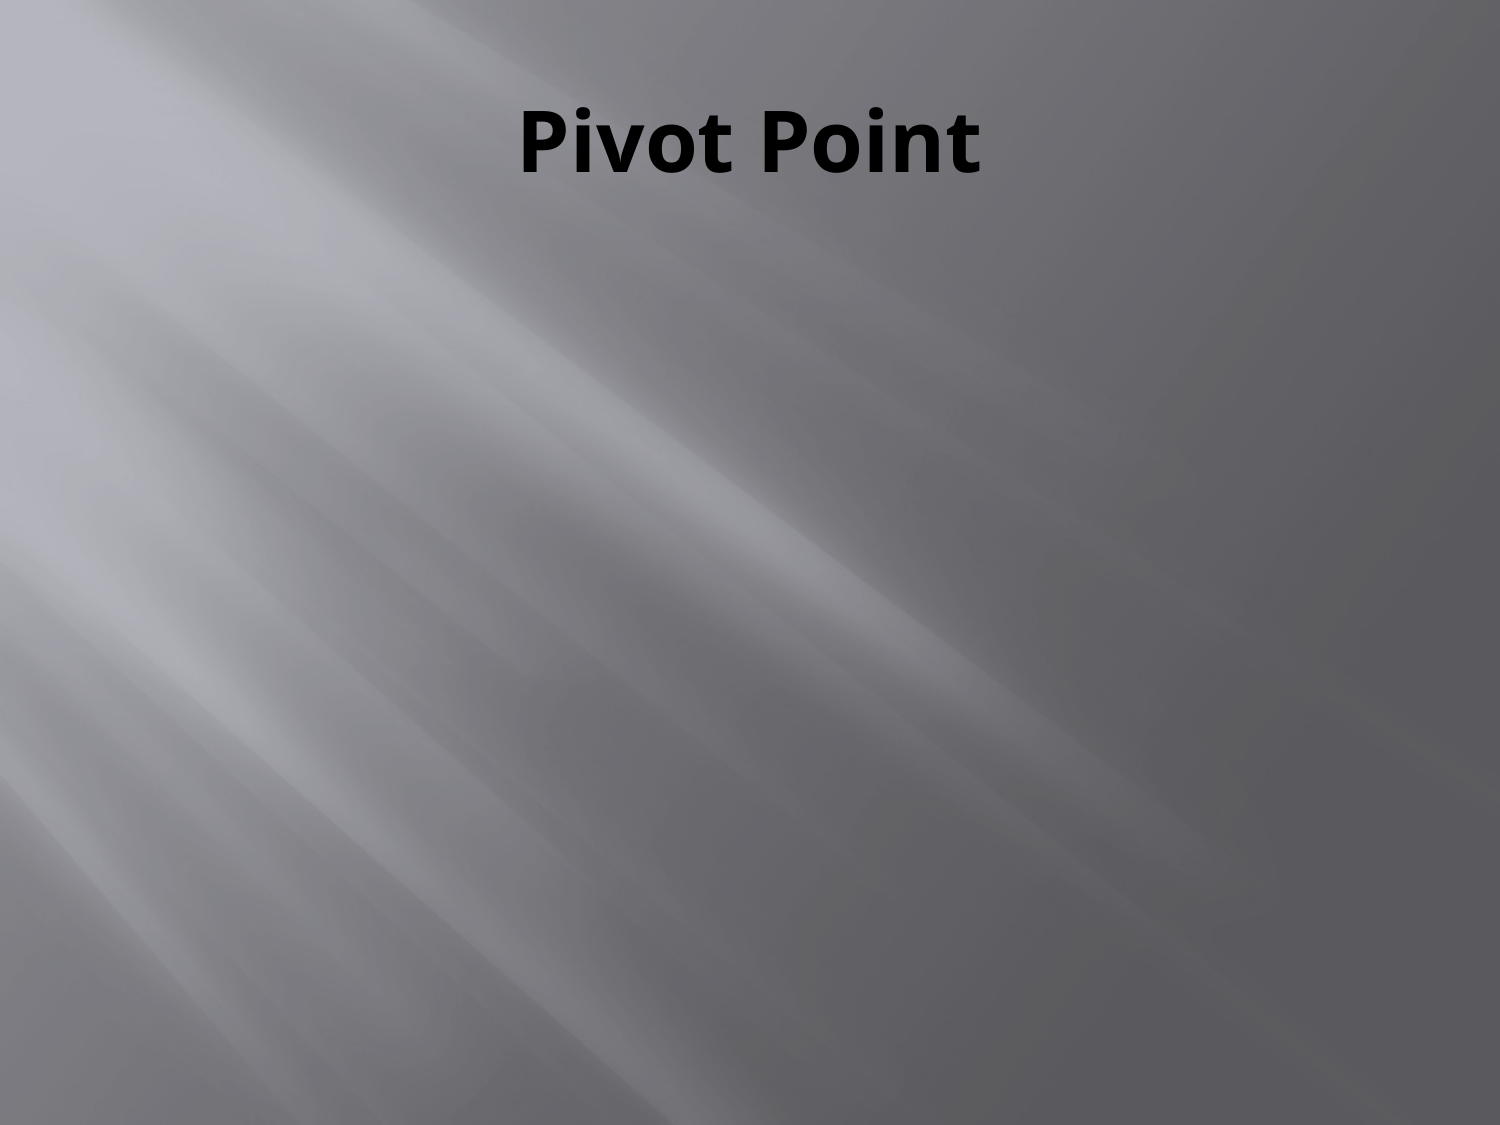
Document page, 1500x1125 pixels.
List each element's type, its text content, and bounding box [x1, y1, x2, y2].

title Pivot Point [75, 45, 1425, 233]
